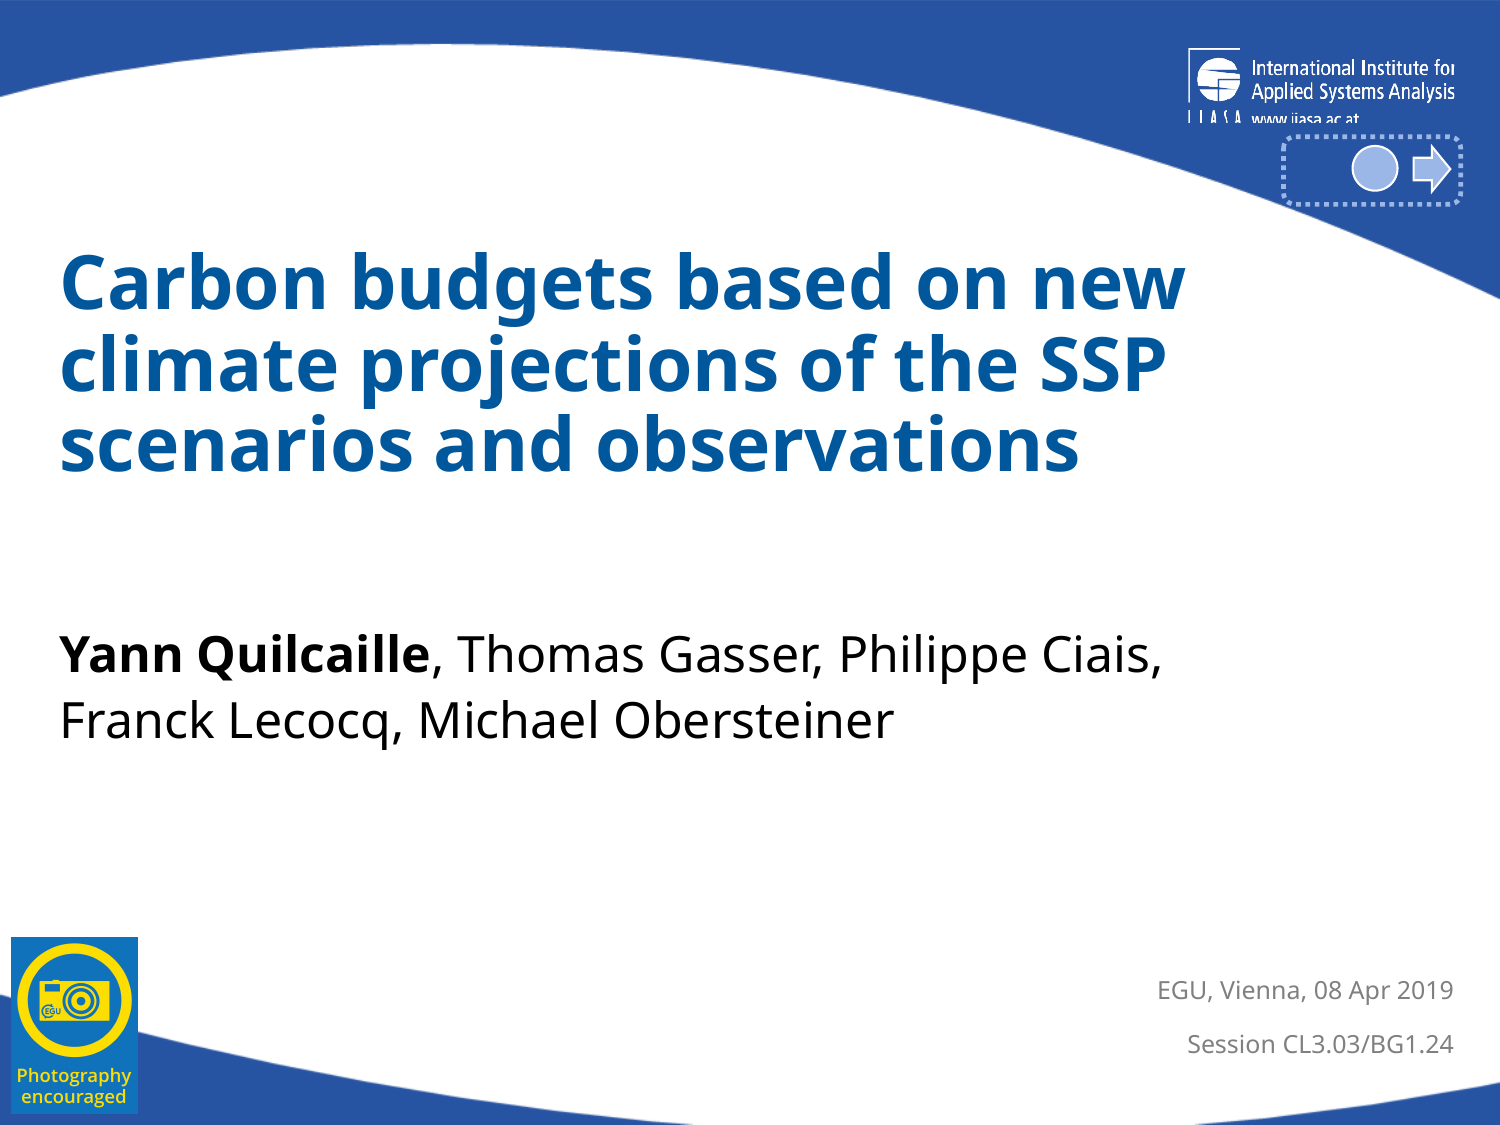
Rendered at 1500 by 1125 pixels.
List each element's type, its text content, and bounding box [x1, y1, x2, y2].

picture [0, 885, 1500, 1125]
title Carbon budgets based on new climate projections of the SSP scenarios and observations [44, 236, 1272, 576]
text_box EGU, Vienna, 08 Apr 2019 Session CL3.03/BG1.24 [749, 885, 1470, 1067]
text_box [1283, 136, 1461, 205]
subtitle Yann Quilcaille, Thomas Gasser, Philippe Ciais, Franck Lecocq, Michael Obersteiner [44, 608, 1307, 778]
picture [0, 0, 1500, 322]
